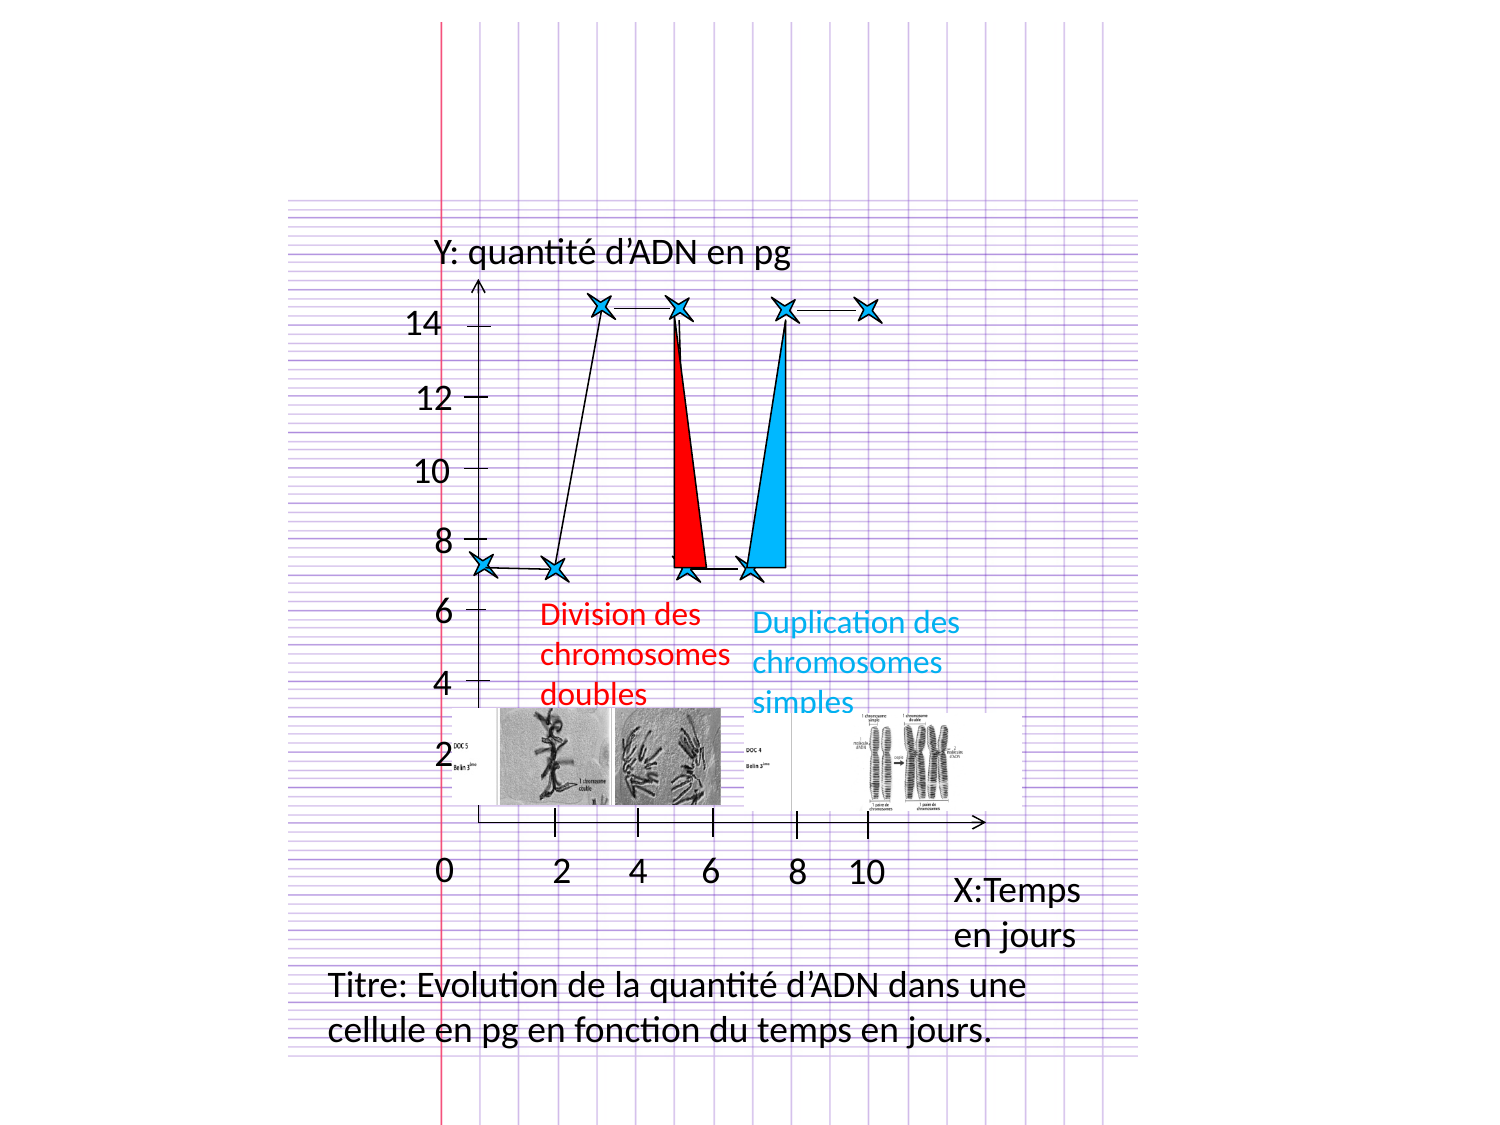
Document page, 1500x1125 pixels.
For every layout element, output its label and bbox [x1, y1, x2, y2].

text_box [749, 320, 786, 559]
picture [287, 22, 1138, 1125]
text_box [554, 310, 602, 565]
text_box [678, 319, 687, 560]
